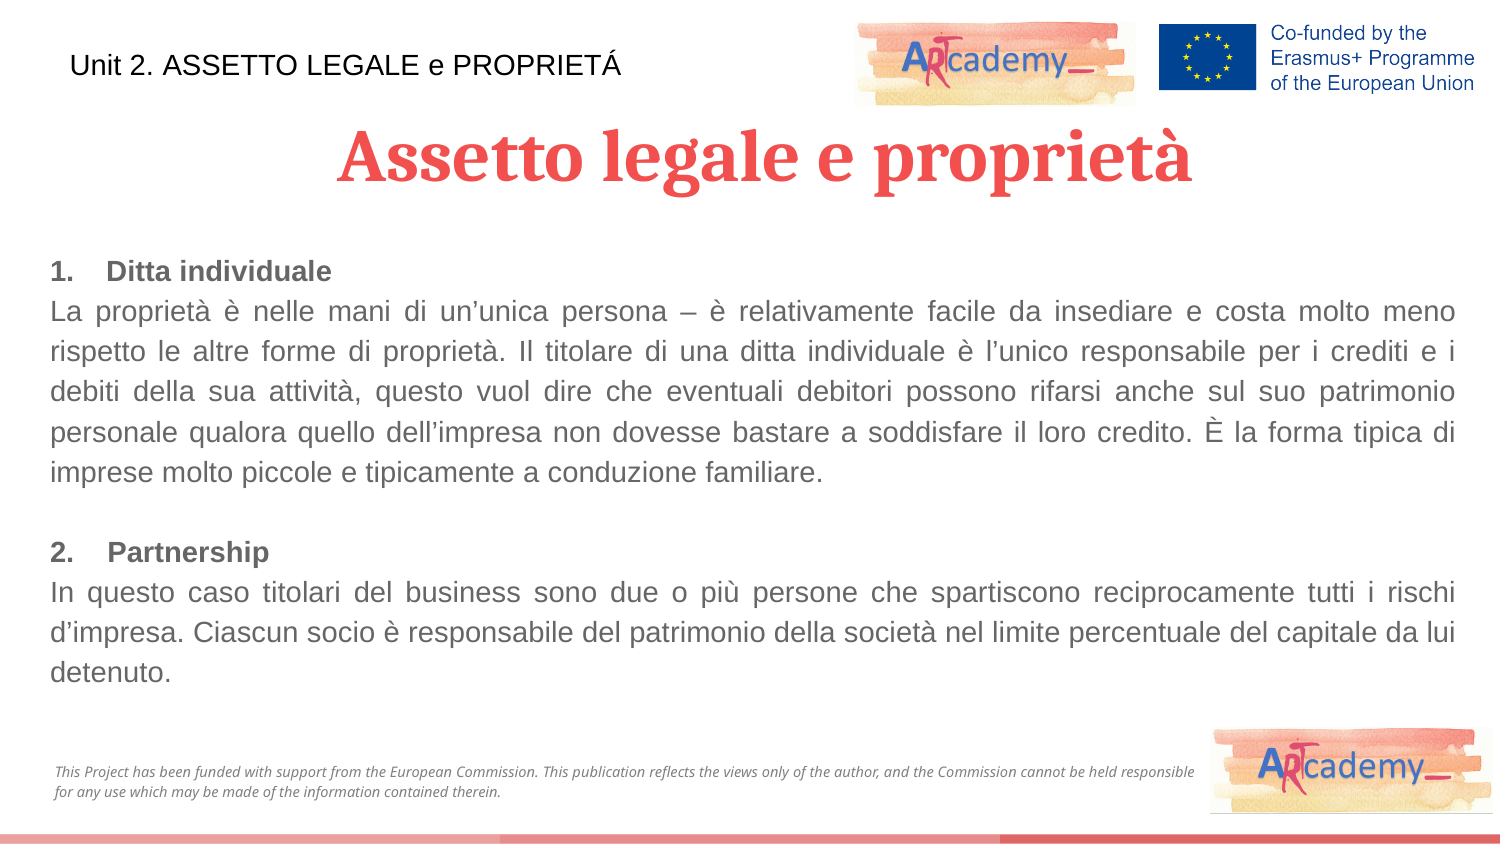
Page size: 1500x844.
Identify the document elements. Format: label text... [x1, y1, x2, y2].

list Ditta individuale La proprietà è nelle mani di un’unica persona – è relativamente facile da insediare e costa molto meno rispetto le altre forme di proprietà. Il titolare di una ditta individuale è l’unico responsabile per i crediti e i debiti della sua attività, questo vuol dire che eventuali debitori possono rifarsi anche sul suo patrimonio personale qualora quello dell’impresa non dovesse bastare a soddisfare il loro credito. È la forma tipica di imprese molto piccole e tipicamente a conduzione familiare. 2. Partnership In questo caso titolari del business sono due o più persone che spartiscono reciprocamente tutti i rischi d’impresa. Ciascun socio è responsabile del patrimonio della società nel limite percentuale del capitale da lui detenuto. [16, 197, 1474, 707]
picture [1210, 709, 1493, 844]
text_box This Project has been funded with support from the European Commission. This publication reflects the views only of the author, and the Commission cannot be held responsible for any use which may be made of the information contained therein. [39, 754, 1205, 799]
picture [854, 2, 1137, 138]
title Assetto legale e proprietà [180, 4, 1352, 197]
text_box Unit 2. ASSETTO LEGALE e PROPRIETÁ [54, 39, 832, 89]
picture [1158, 24, 1474, 94]
